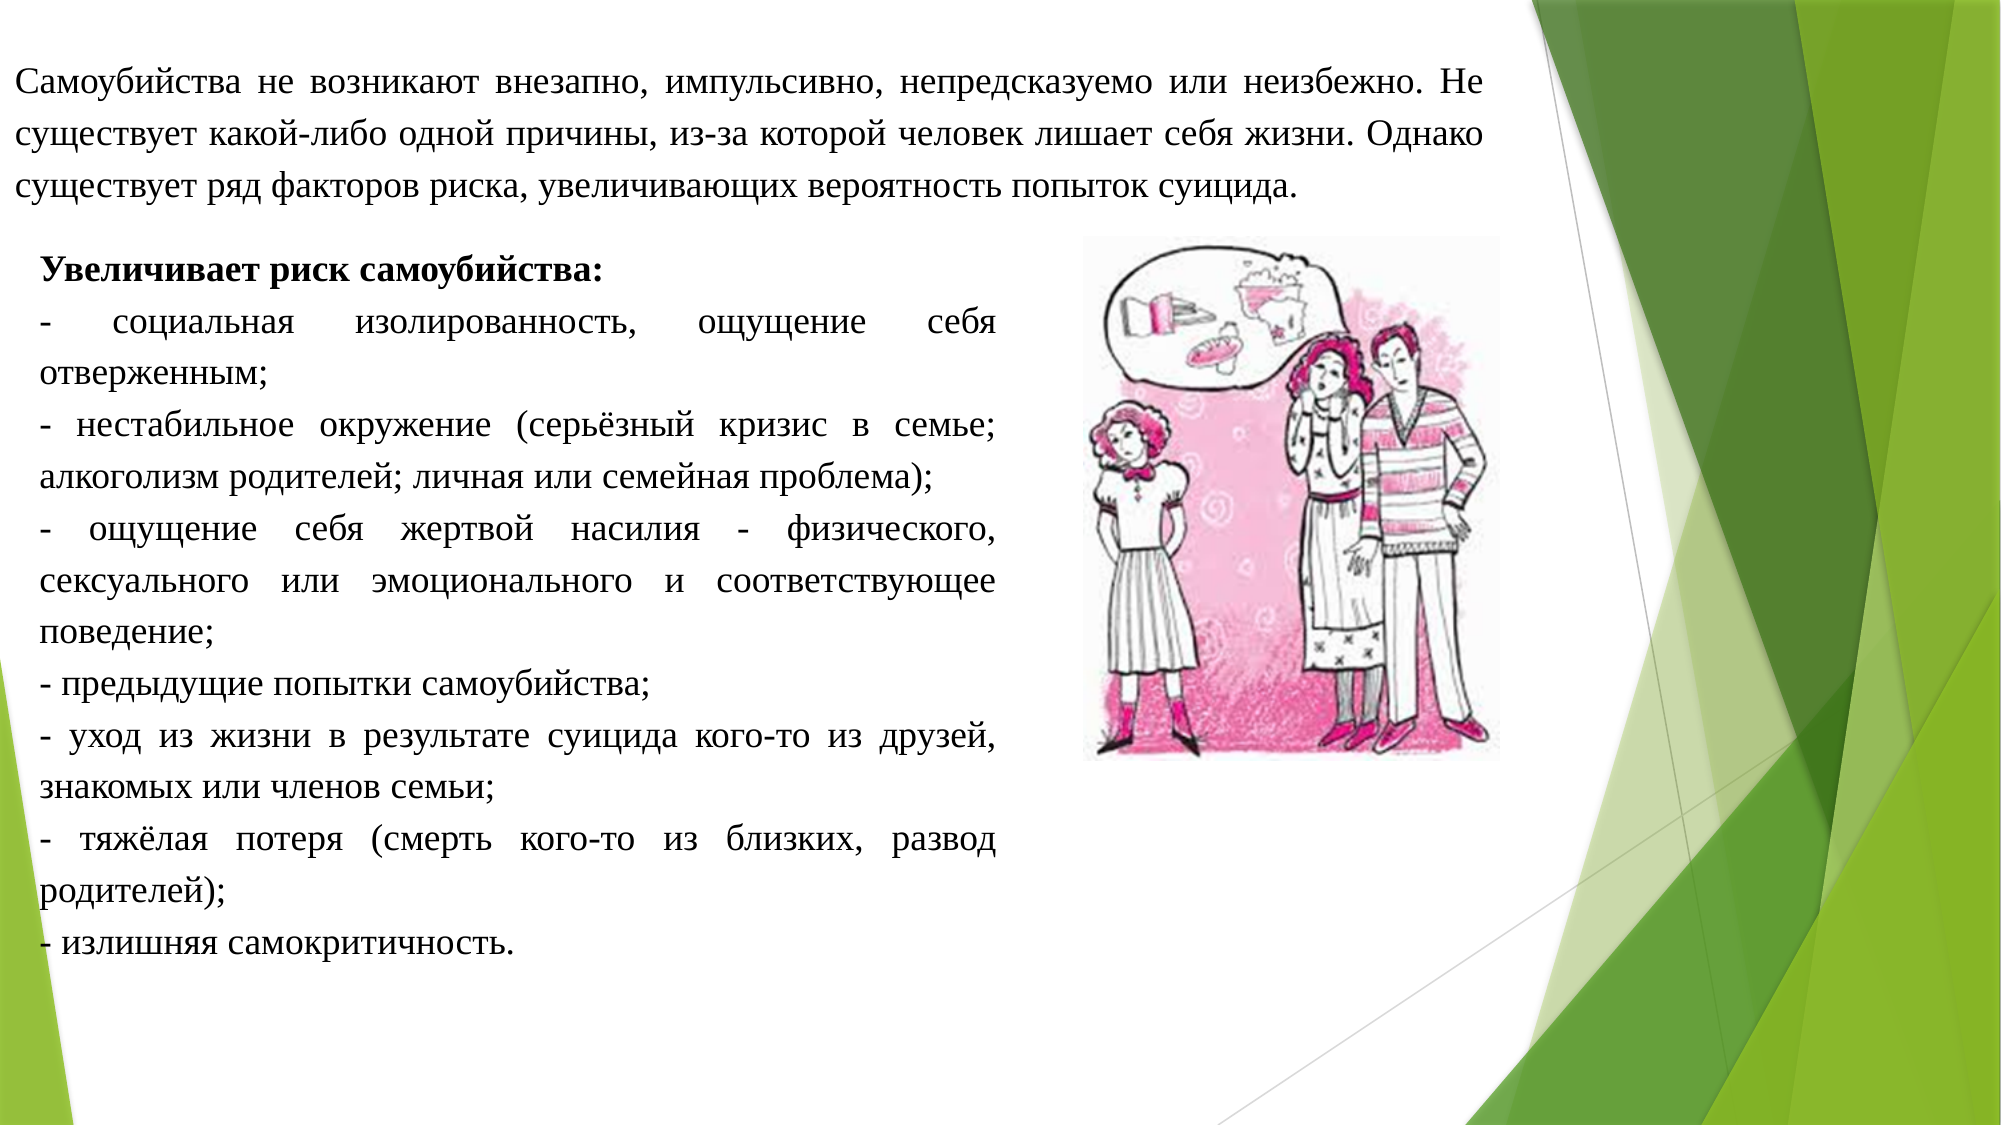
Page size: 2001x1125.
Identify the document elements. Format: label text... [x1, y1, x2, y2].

text_box Самоубийства не возникают внезапно, импульсивно, непредсказуемо или неизбежно. Не существует какой-либо одной причины, из-за которой человек лишает себя жизни. Однако существует ряд факторов риска, увеличивающих вероятность попыток суицида. [0, 42, 1500, 213]
picture [1083, 236, 1501, 761]
text_box Увеличивает риск самоубийства: - социальная изолированность, ощущение себя отверженным; - нестабильное окружение (серьёзный кризис в семье; алкоголизм родителей; личная или семейная проблема); - ощущение себя жертвой насилия - физического, сексуального или эмоционального и соответствующее поведение; - предыдущие попытки самоубийства; - уход из жизни в результате суицида кого-то из друзей, знакомых или членов семьи; - тяжёлая потеря (смерть кого-то из близких, развод родителей); - излишняя самокритичность. [24, 230, 1012, 969]
